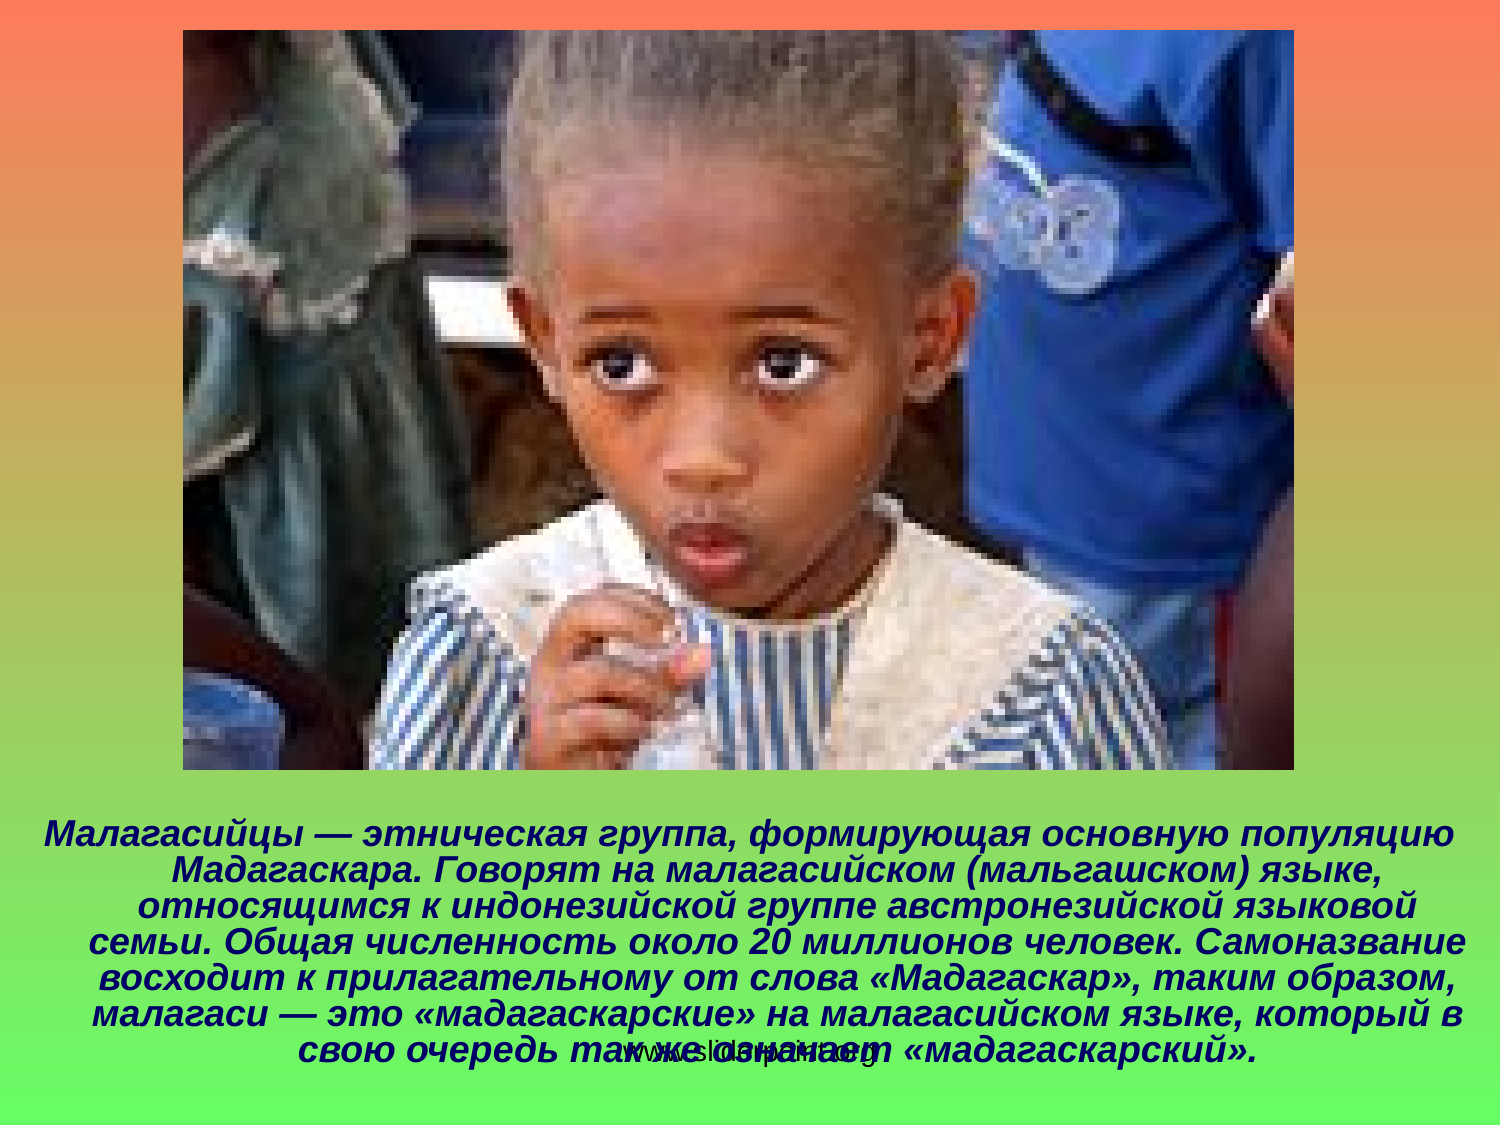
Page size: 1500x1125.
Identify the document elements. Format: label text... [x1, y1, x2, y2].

list Малагасийцы — этническая группа, формирующая основную популяцию Мадагаскара. Говорят на малагасийском (мальгашском) языке, относящимся к индонезийской группе австронезийской языковой семьи. Общая численность около 20 миллионов человек. Самоназвание восходит к прилагательному от слова «Мадагаскар», таким образом, малагаси — это «мадагаскарские» на малагасийском языке, который в свою очередь так же означает «мадагаскарский». [0, 810, 1500, 1125]
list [182, 30, 1294, 770]
footer www.sliderpoint.org [512, 1024, 988, 1103]
